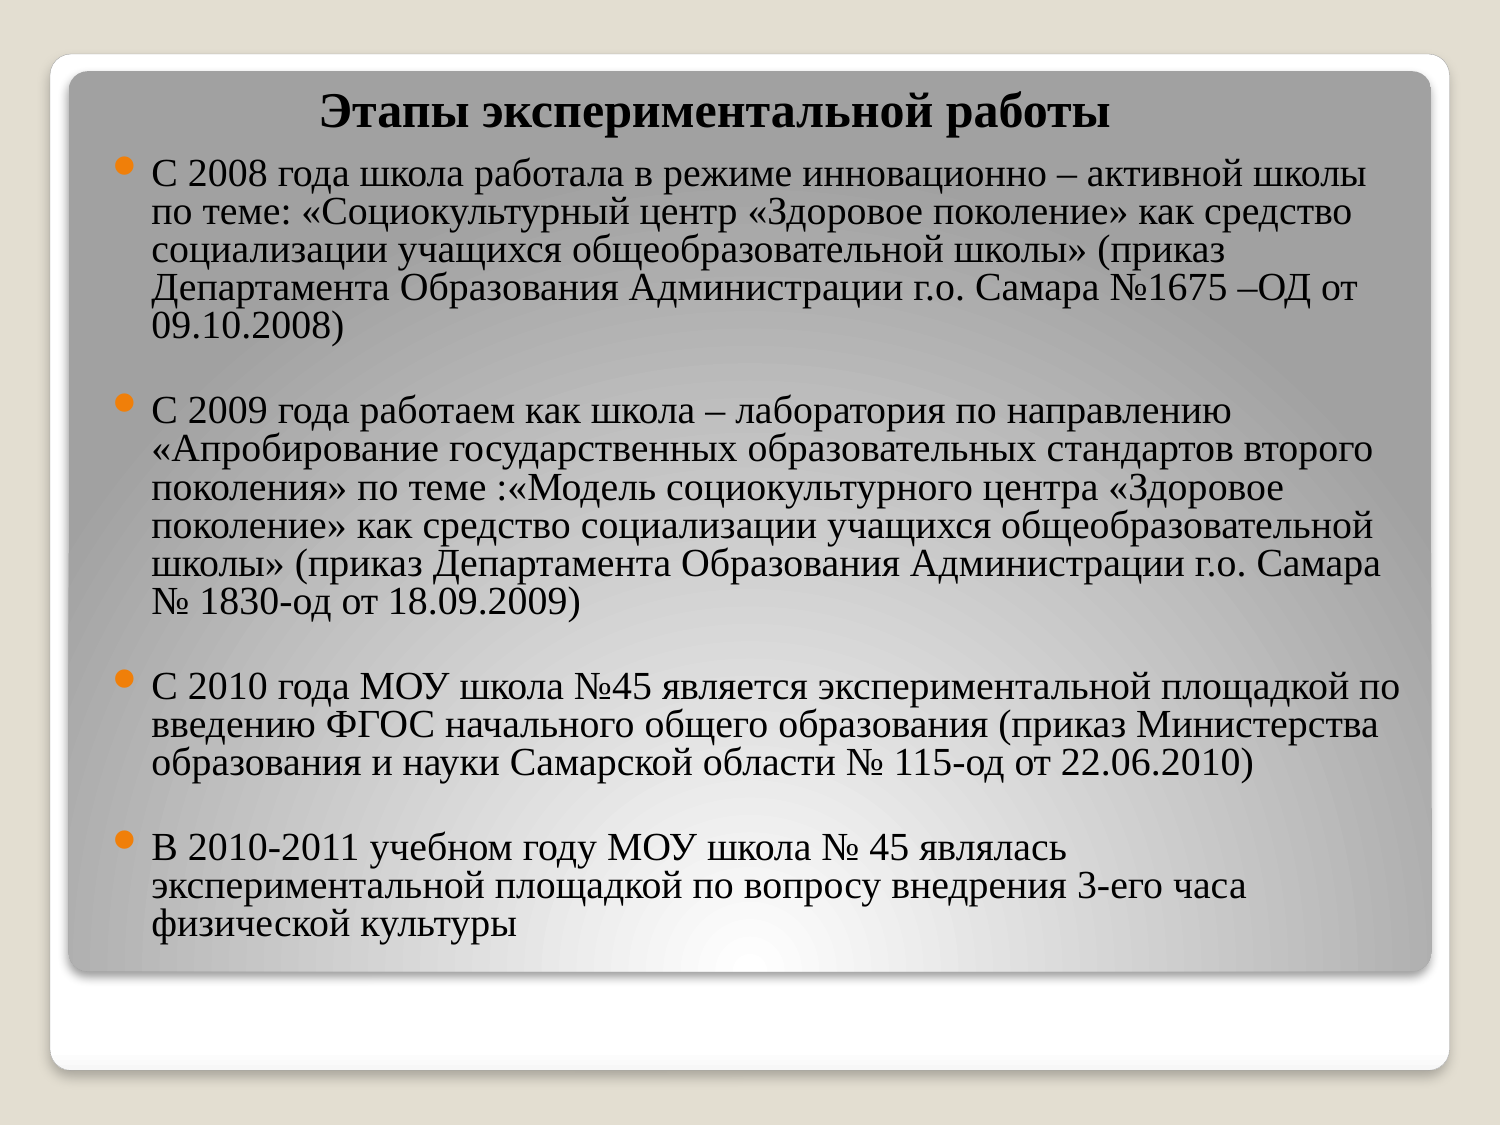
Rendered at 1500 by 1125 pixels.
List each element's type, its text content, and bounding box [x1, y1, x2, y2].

list С 2008 года школа работала в режиме инновационно – активной школы по теме: «Социокультурный центр «Здоровое поколение» как средство социализации учащихся общеобразовательной школы» (приказ Департамента Образования Администрации г.о. Самара №1675 –ОД от 09.10.2008) С 2009 года работаем как школа – лаборатория по направлению «Апробирование государственных образовательных стандартов второго поколения» по теме :«Модель социокультурного центра «Здоровое поколение» как средство социализации учащихся общеобразовательной школы» (приказ Департамента Образования Администрации г.о. Самара № 1830-од от 18.09.2009) С 2010 года МОУ школа №45 является экспериментальной площадкой по введению ФГОС начального общего образования (приказ Министерства образования и науки Самарской области № 115-од от 22.06.2010) В 2010-2011 учебном году МОУ школа № 45 являлась экспериментальной площадкой по вопросу внедрения 3-его часа физической культуры [82, 140, 1425, 973]
text_box Этапы экспериментальной работы [277, 70, 1152, 145]
